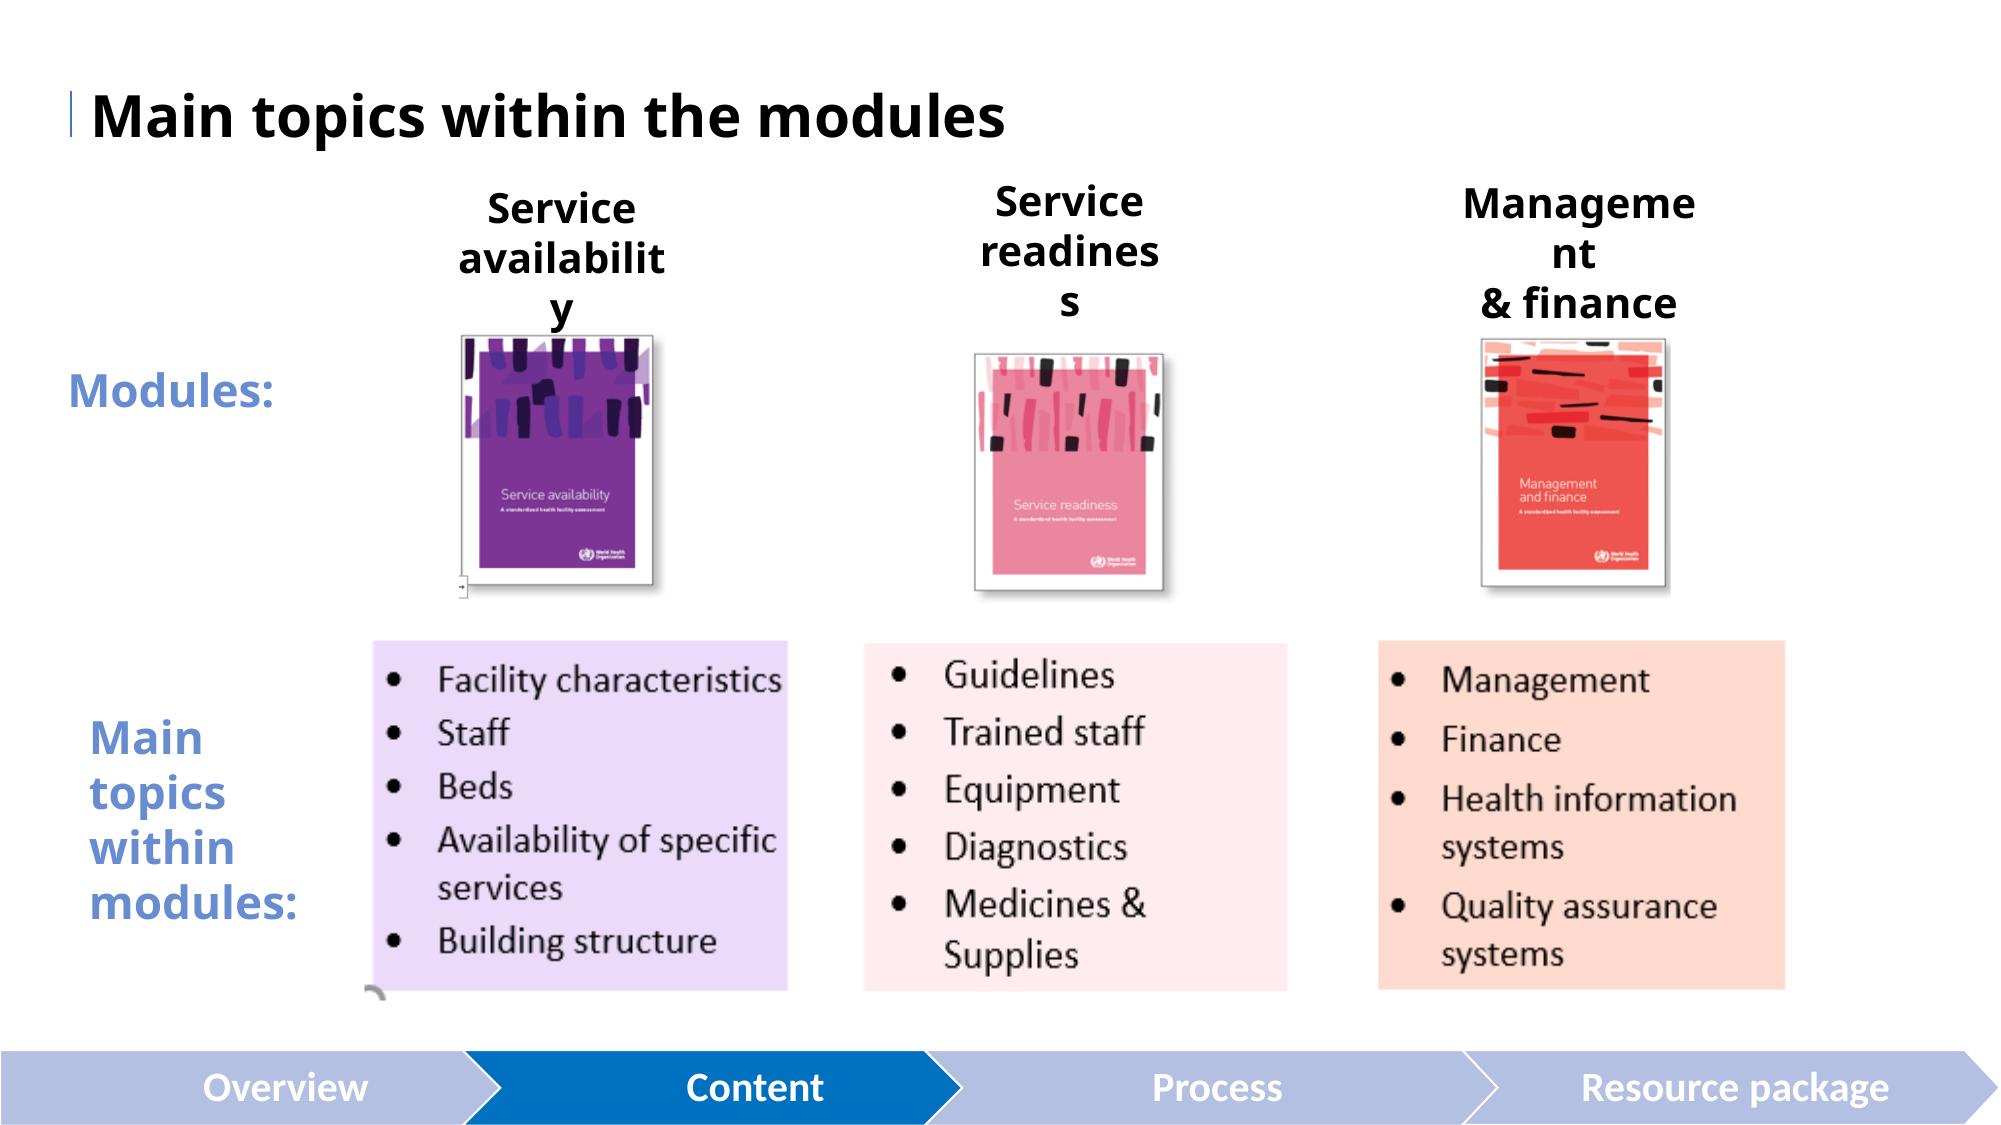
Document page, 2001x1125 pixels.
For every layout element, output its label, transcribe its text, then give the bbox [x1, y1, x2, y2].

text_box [0, 1050, 2000, 1125]
list Modules: [31, 359, 323, 418]
text_box Main topics within modules: [73, 686, 320, 952]
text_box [362, 184, 1788, 1003]
